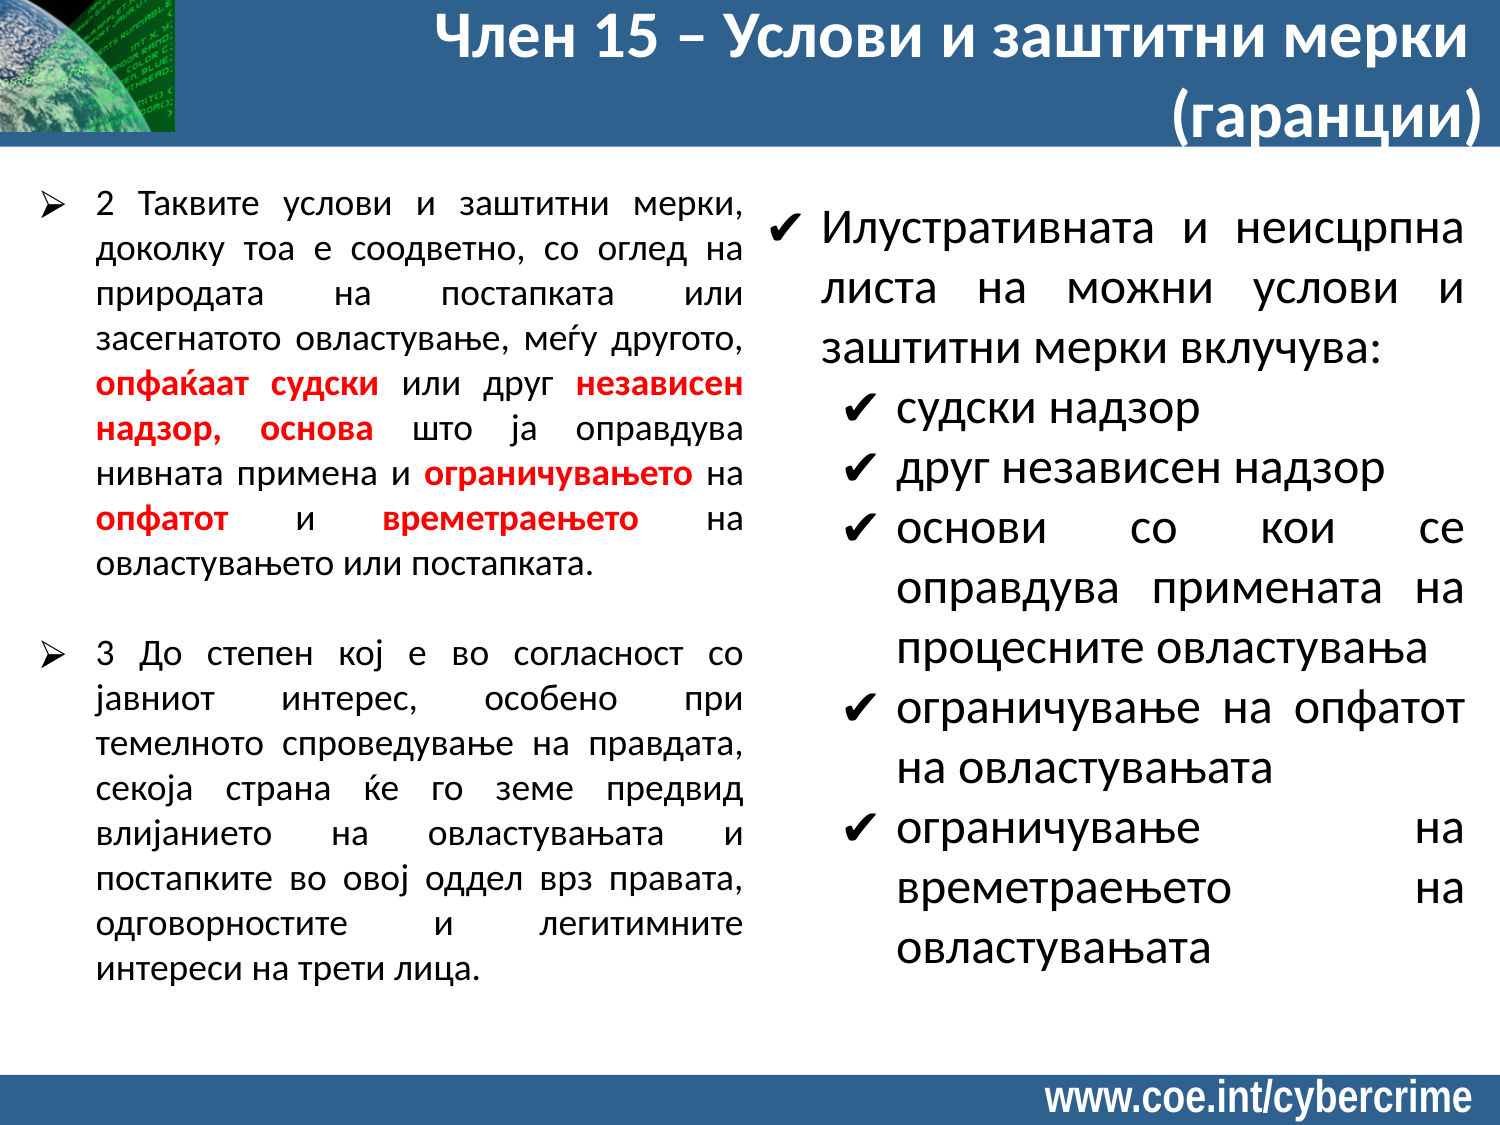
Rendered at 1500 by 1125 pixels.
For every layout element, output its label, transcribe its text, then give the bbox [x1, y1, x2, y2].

text_box Илустративната и неисцрпна листа на можни услови и заштитни мерки вклучува: судски надзор друг независен надзор основи со кои се оправдува примената на процесните овластувања ограничување на опфатот на овластувањата ограничување на времетраењето на овластувањата [749, 185, 1480, 981]
text_box www.coe.int/cybercrime [1030, 1059, 1500, 1125]
picture [0, 0, 175, 132]
text_box [0, 1073, 1030, 1125]
text_box Член 15 – Услови и заштитни мерки (гаранции) [0, 0, 1500, 149]
text_box 2 Таквите услови и заштитни мерки, доколку тоа е соодветно, со оглед на природата на постапката или засегнатото овластување, меѓу другото, опфаќаат судски или друг независен надзор, основа што ја оправдува нивната примена и ограничувањето на опфатот и времетраењето на овластувањето или постапката. 3 До степен кој е во согласност со јавниот интерес, особено при темелното спроведување на правдата, секоја страна ќе го земе предвид влијанието на овластувањата и постапките во овој оддел врз правата, одговорностите и легитимните интереси на трети лица. [24, 170, 759, 996]
